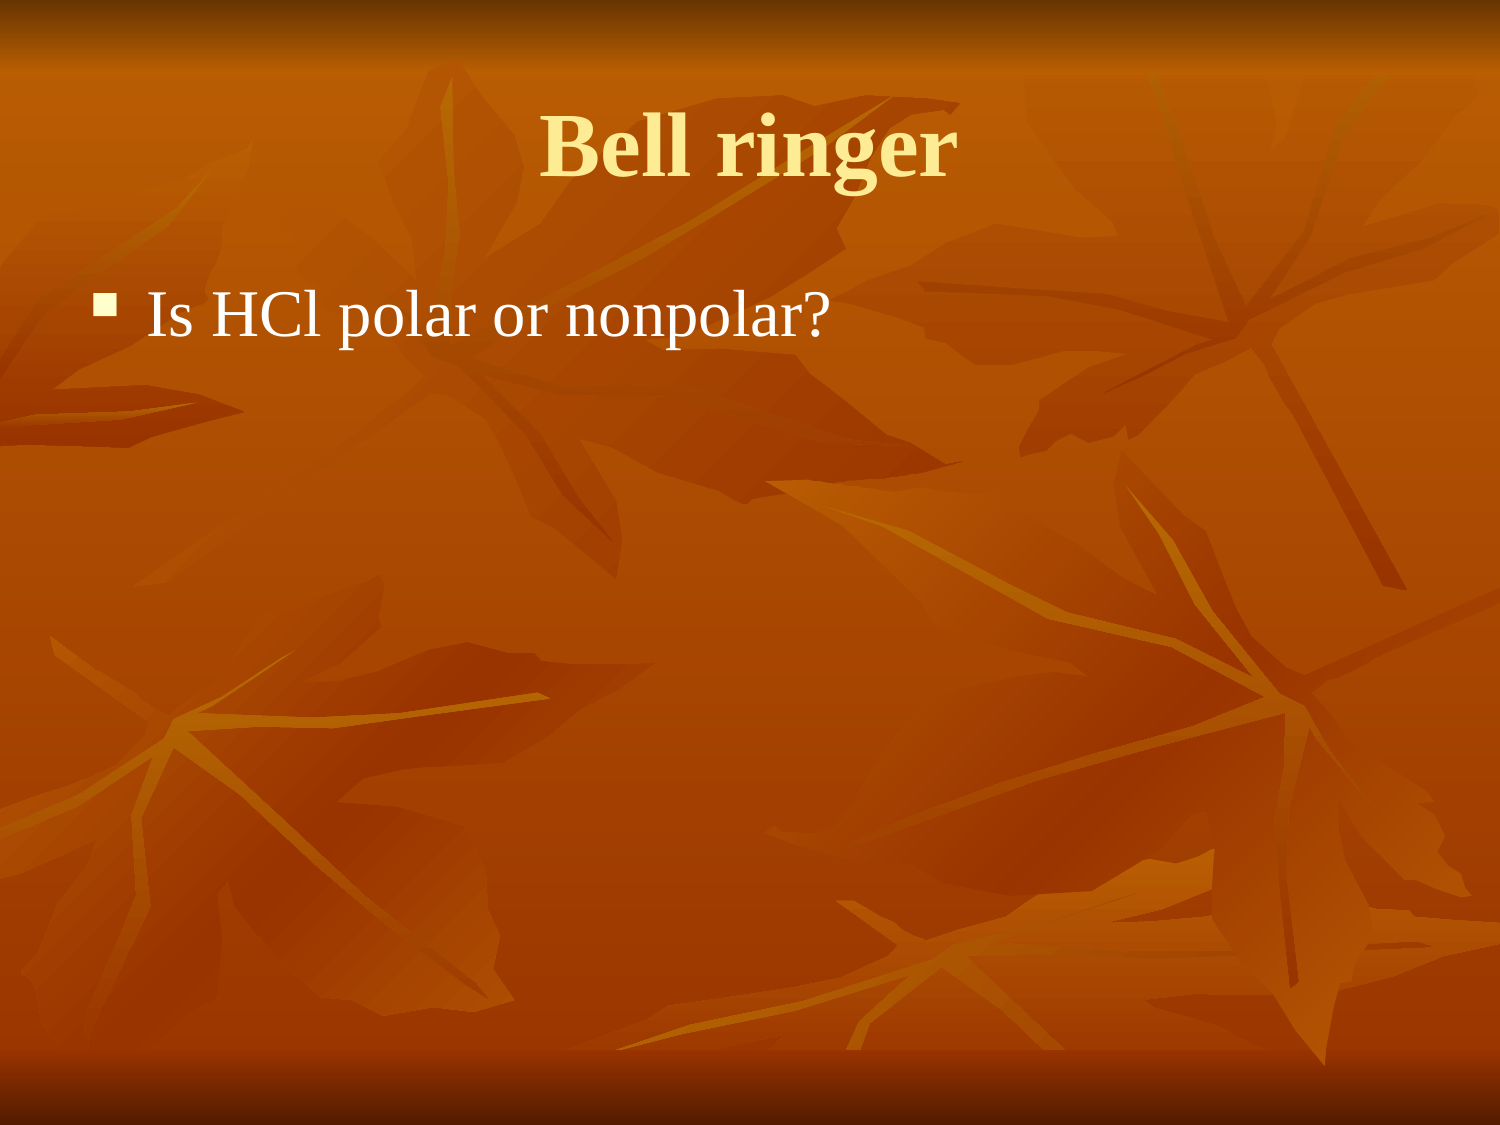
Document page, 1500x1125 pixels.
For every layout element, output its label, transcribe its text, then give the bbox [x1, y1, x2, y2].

title Bell ringer [74, 45, 1426, 234]
list Is HCl polar or nonpolar? [74, 262, 1426, 1006]
